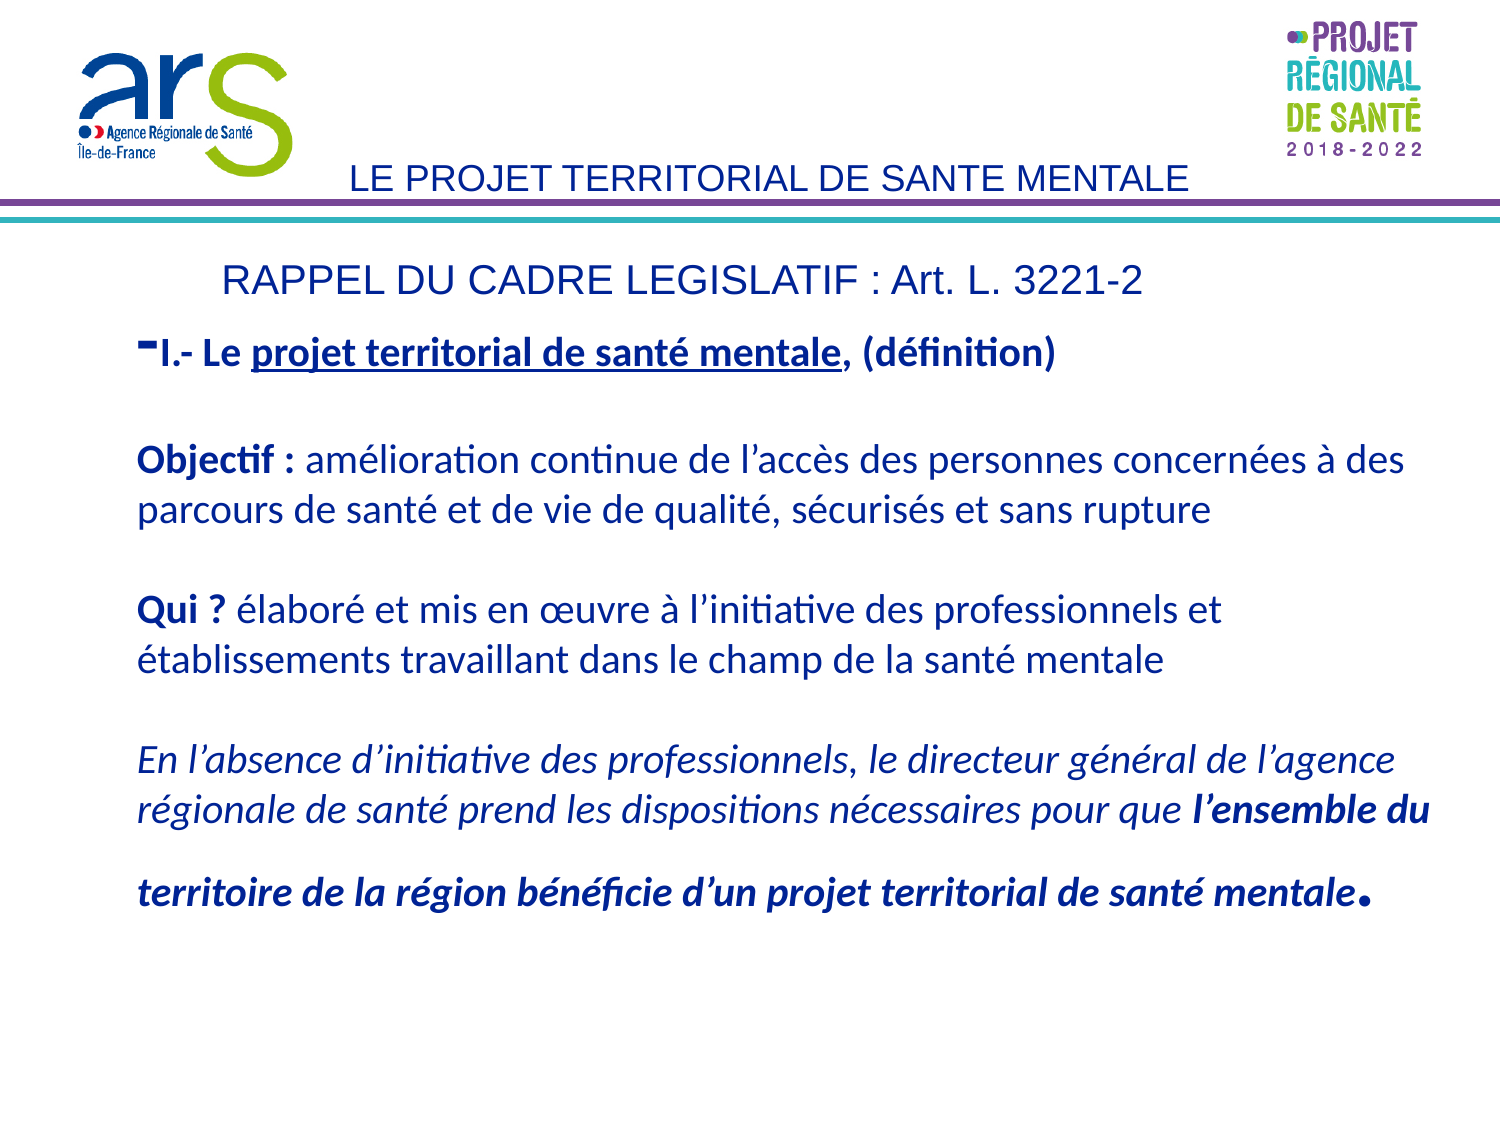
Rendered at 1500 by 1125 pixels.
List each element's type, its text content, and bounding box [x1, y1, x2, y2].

text_box RAPPEL DU CADRE LEGISLATIF : Art. L. 3221-2 [206, 245, 1353, 311]
picture [1269, 2, 1436, 169]
picture [76, 52, 293, 177]
title -I.- Le projet territorial de santé mentale, (définition) Objectif : amélioration continue de l’accès des personnes concernées à des parcours de santé et de vie de qualité, sécurisés et sans rupture Qui ? élaboré et mis en œuvre à l’initiative des professionnels et établissements travaillant dans le champ de la santé mentale En l’absence d’initiative des professionnels, le directeur général de l’agence régionale de santé prend les dispositions nécessaires pour que l’ensemble du territoire de la région bénéficie d’un projet territorial de santé mentale. [121, 338, 1447, 1035]
